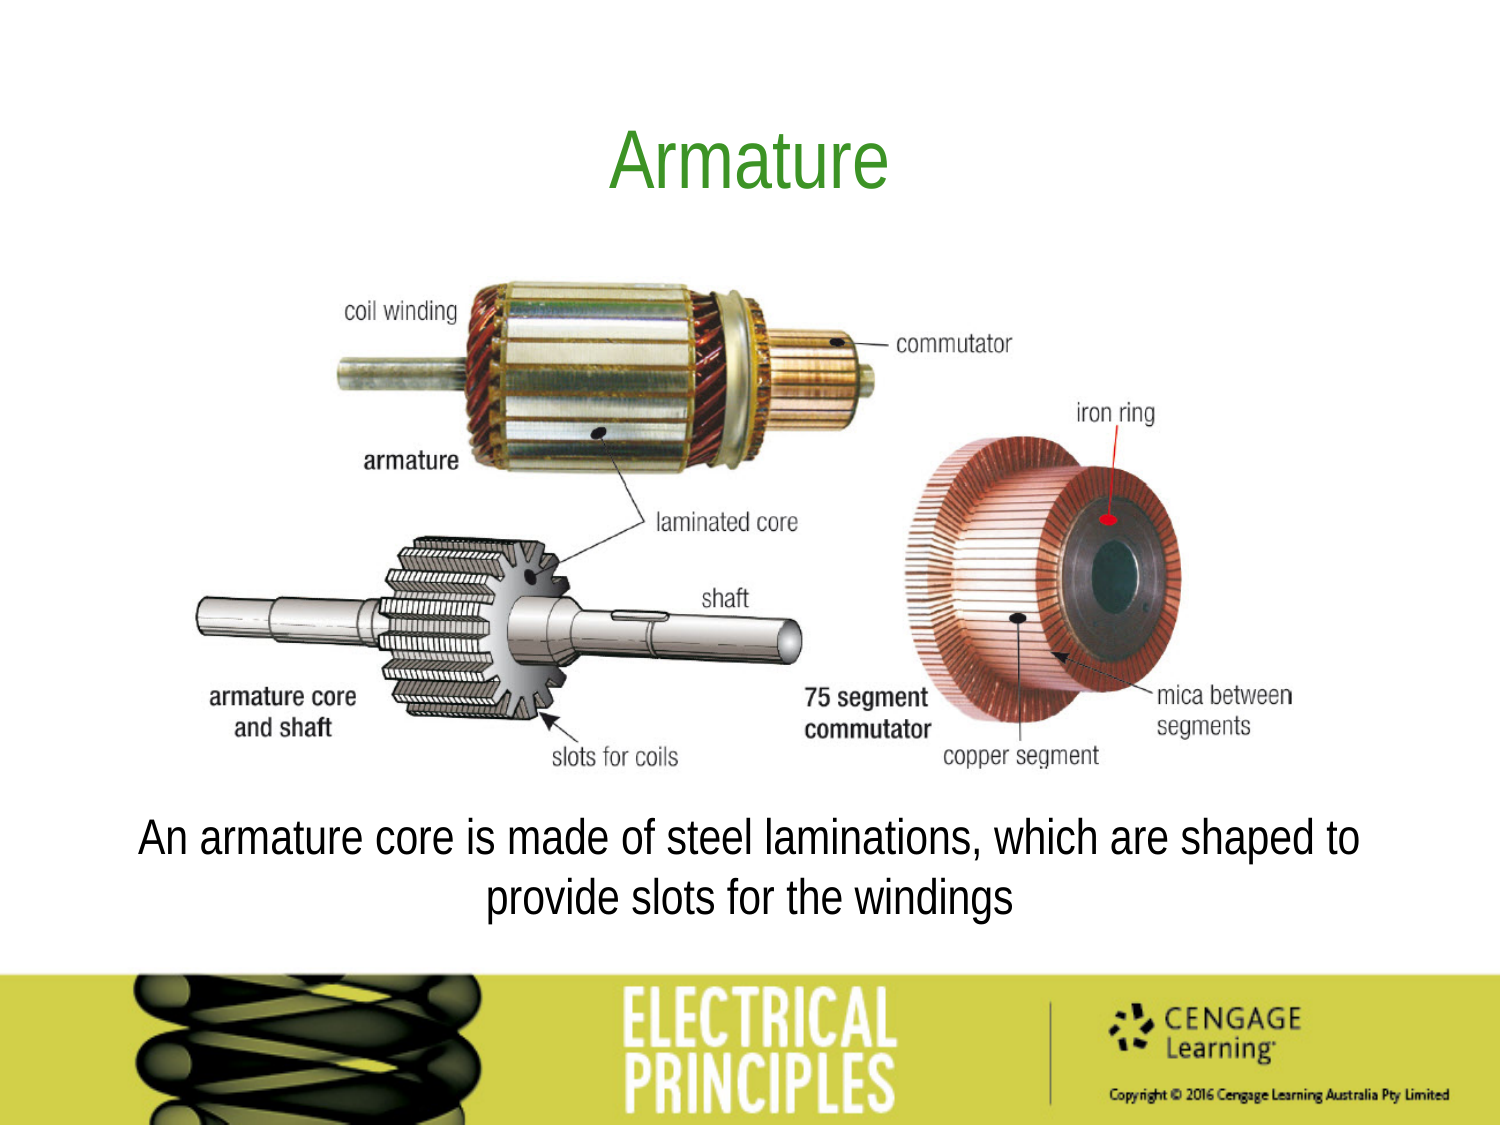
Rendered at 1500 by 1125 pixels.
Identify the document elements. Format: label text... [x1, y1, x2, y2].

picture [0, 207, 1500, 1125]
title Armature [0, 0, 1500, 207]
text_box An armature core is made of steel laminations, which are shaped to provide slots for the windings [100, 797, 1400, 932]
